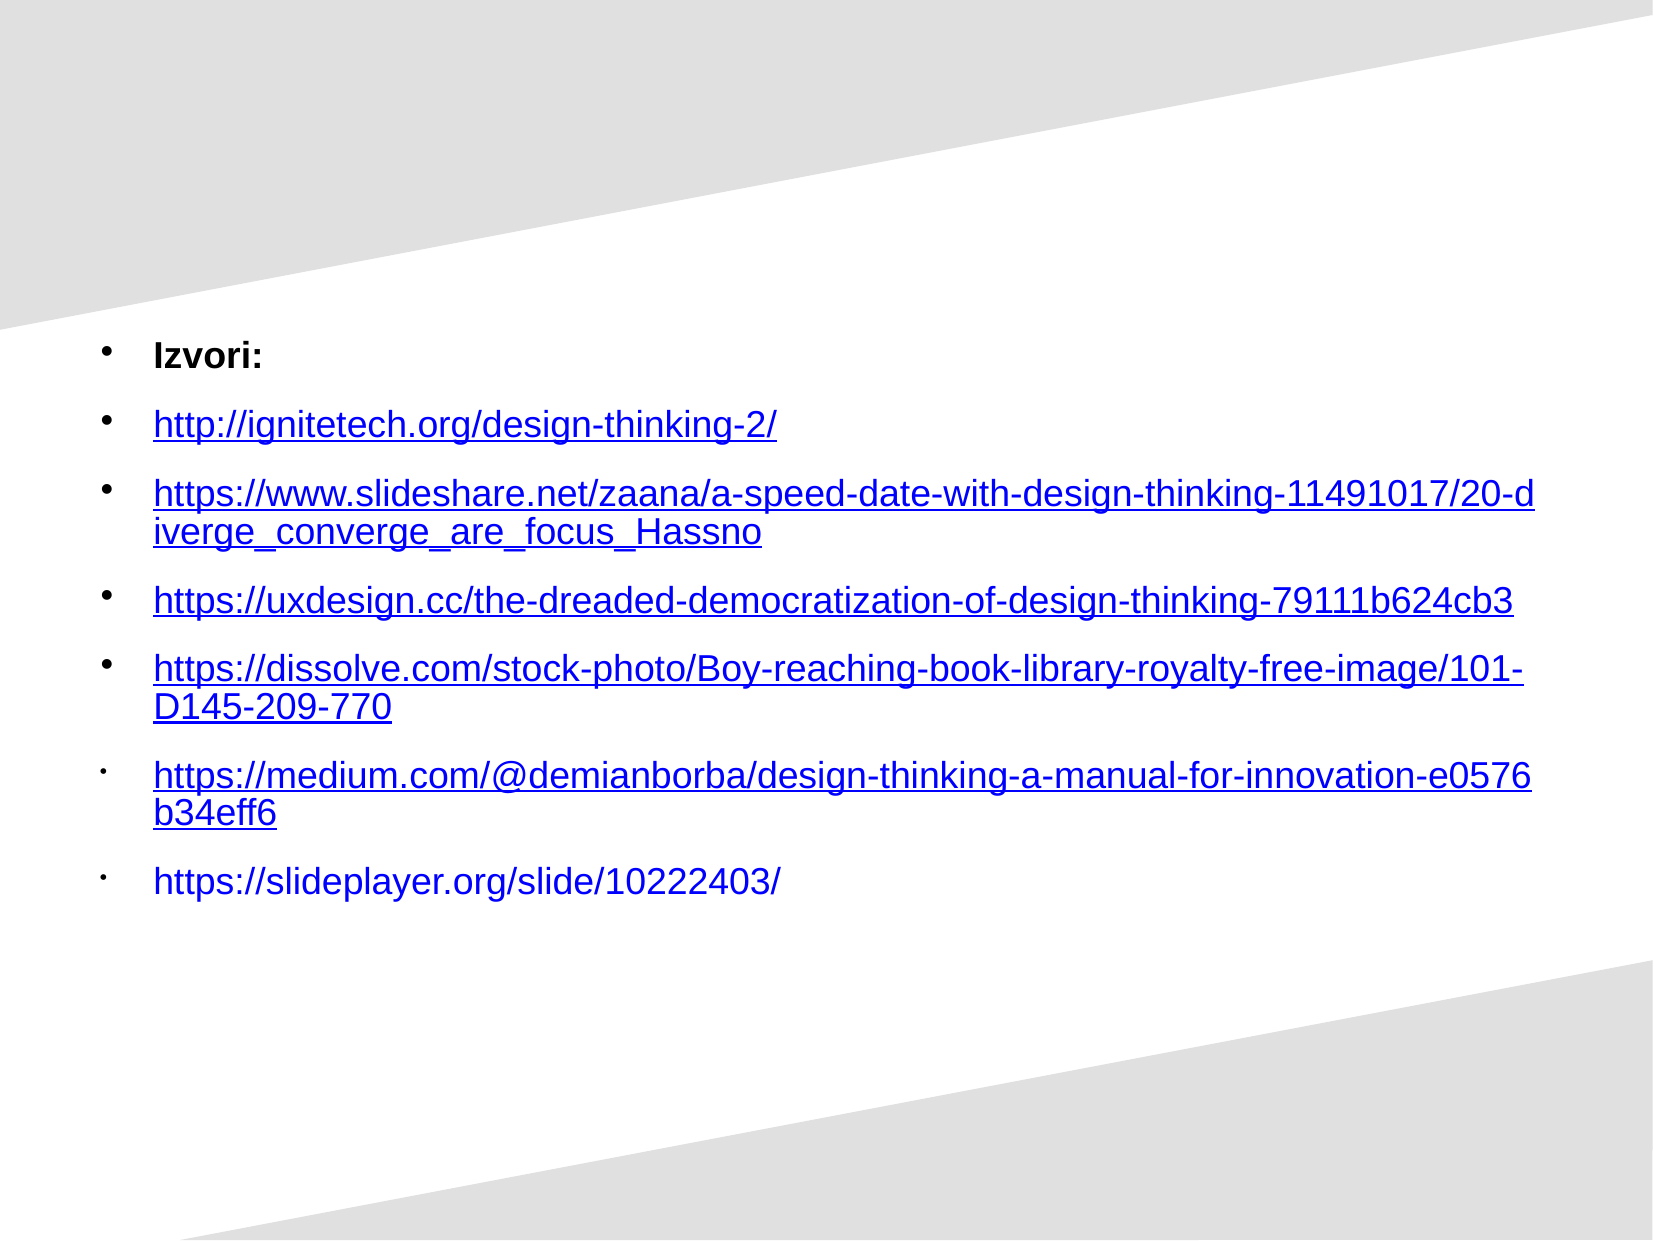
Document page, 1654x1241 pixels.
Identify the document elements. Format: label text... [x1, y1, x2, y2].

text_box [11, 105, 1499, 313]
text_box Izvori: http://ignitetech.org/design-thinking-2/ https://www.slideshare.net/zaana/a-speed-date-with-design-thinking-11491017/20-diverge_converge_are_focus_Hassno https://uxdesign.cc/the-dreaded-democratization-of-design-thinking-79111b624cb3 https://dissolve.com/stock-photo/Boy-reaching-book-library-royalty-free-image/101-D145-209-770 https://medium.com/@demianborba/design-thinking-a-manual-for-innovation-e0576b34eff6 https://slideplayer.org/slide/10222403/ [82, 331, 1537, 1051]
